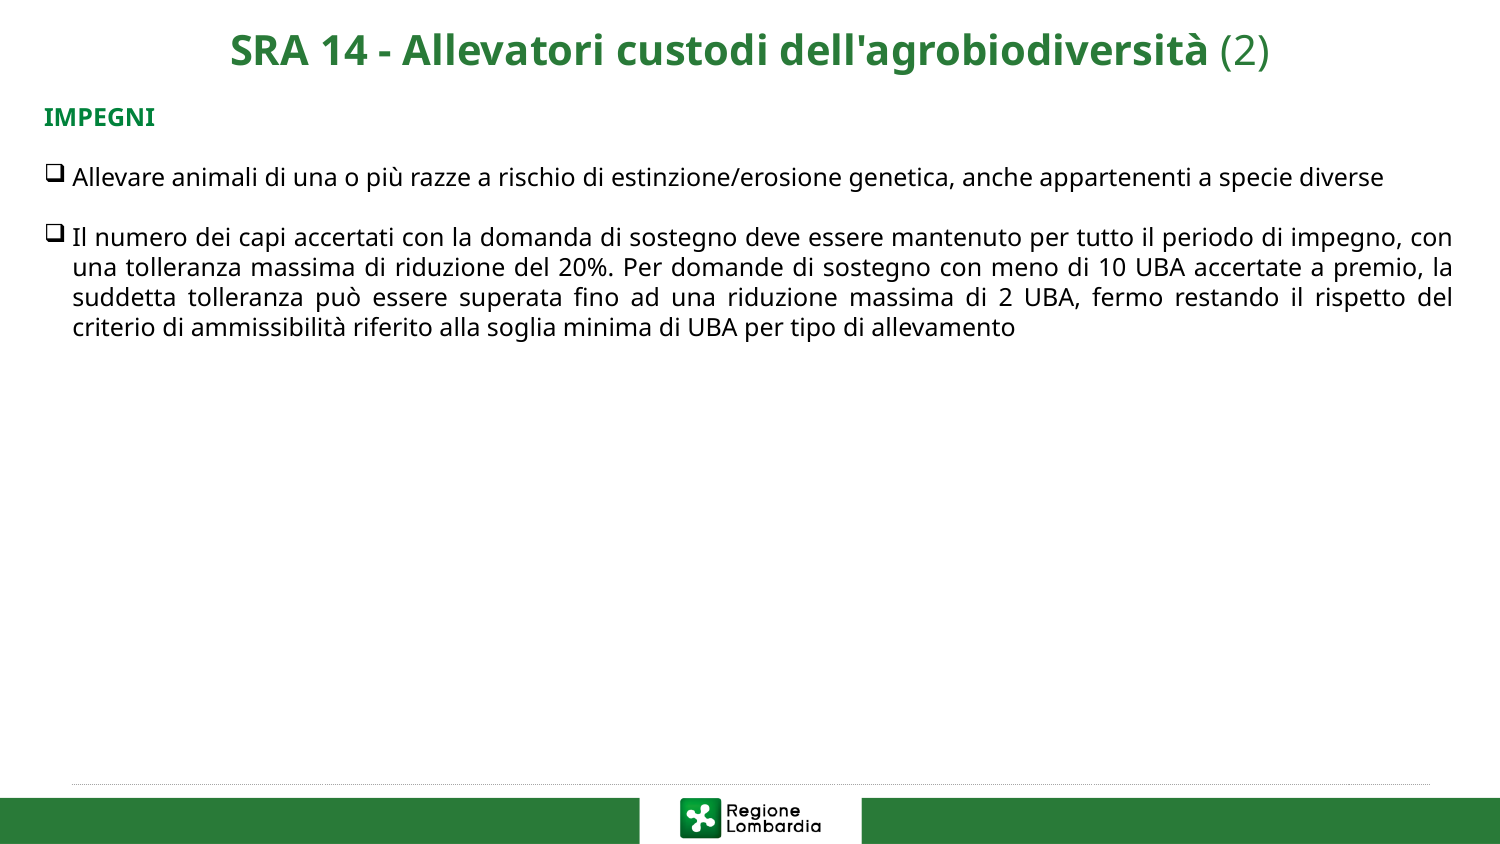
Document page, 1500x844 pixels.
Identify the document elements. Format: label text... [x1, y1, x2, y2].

picture [0, 0, 1500, 844]
title SRA 14 - Allevatori custodi dell'agrobiodiversità (2) [150, 24, 1350, 94]
text_box IMPEGNI Allevare animali di una o più razze a rischio di estinzione/erosione genetica, anche appartenenti a specie diverse Il numero dei capi accertati con la domanda di sostegno deve essere mantenuto per tutto il periodo di impegno, con una tolleranza massima di riduzione del 20%. Per domande di sostegno con meno di 10 UBA accertate a premio, la suddetta tolleranza può essere superata fino ad una riduzione massima di 2 UBA, fermo restando il rispetto del criterio di ammissibilità riferito alla soglia minima di UBA per tipo di allevamento [29, 94, 1471, 349]
